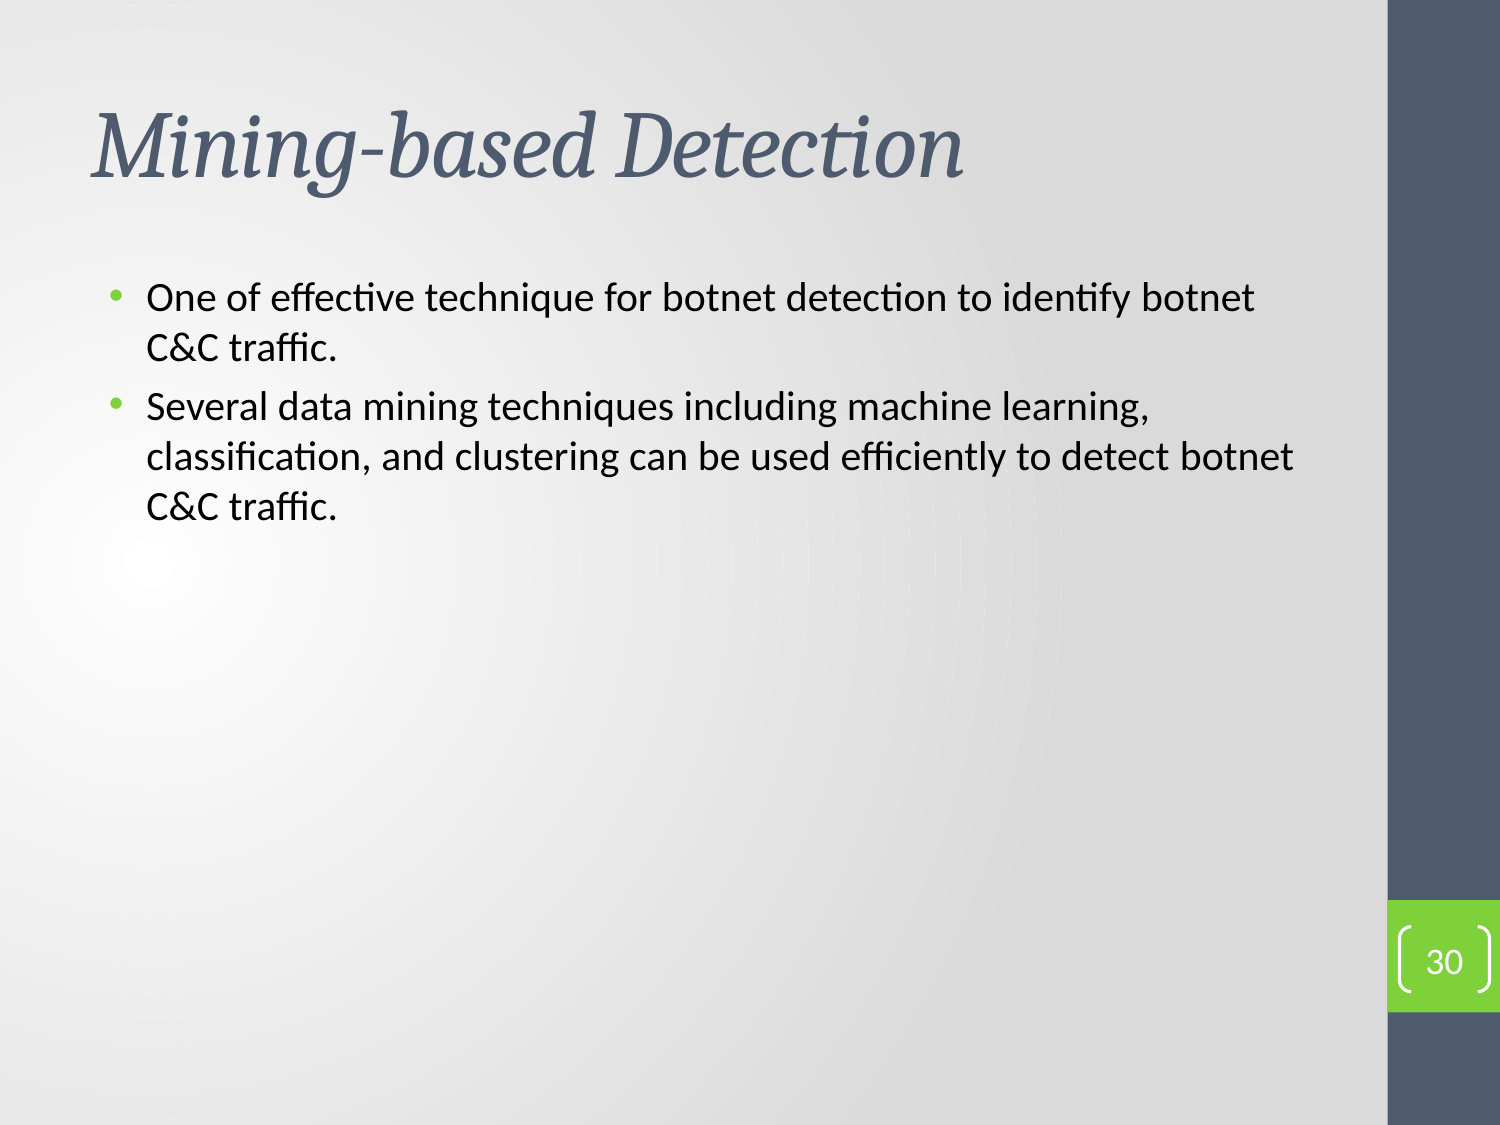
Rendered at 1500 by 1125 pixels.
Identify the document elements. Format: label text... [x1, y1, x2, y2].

title Mining-based Detection [75, 45, 1325, 233]
slide_number 30 [1397, 925, 1492, 994]
list One of effective technique for botnet detection to identify botnet C&C traffic. Several data mining techniques including machine learning, classification, and clustering can be used efficiently to detect botnet C&C traffic. [75, 262, 1325, 1050]
